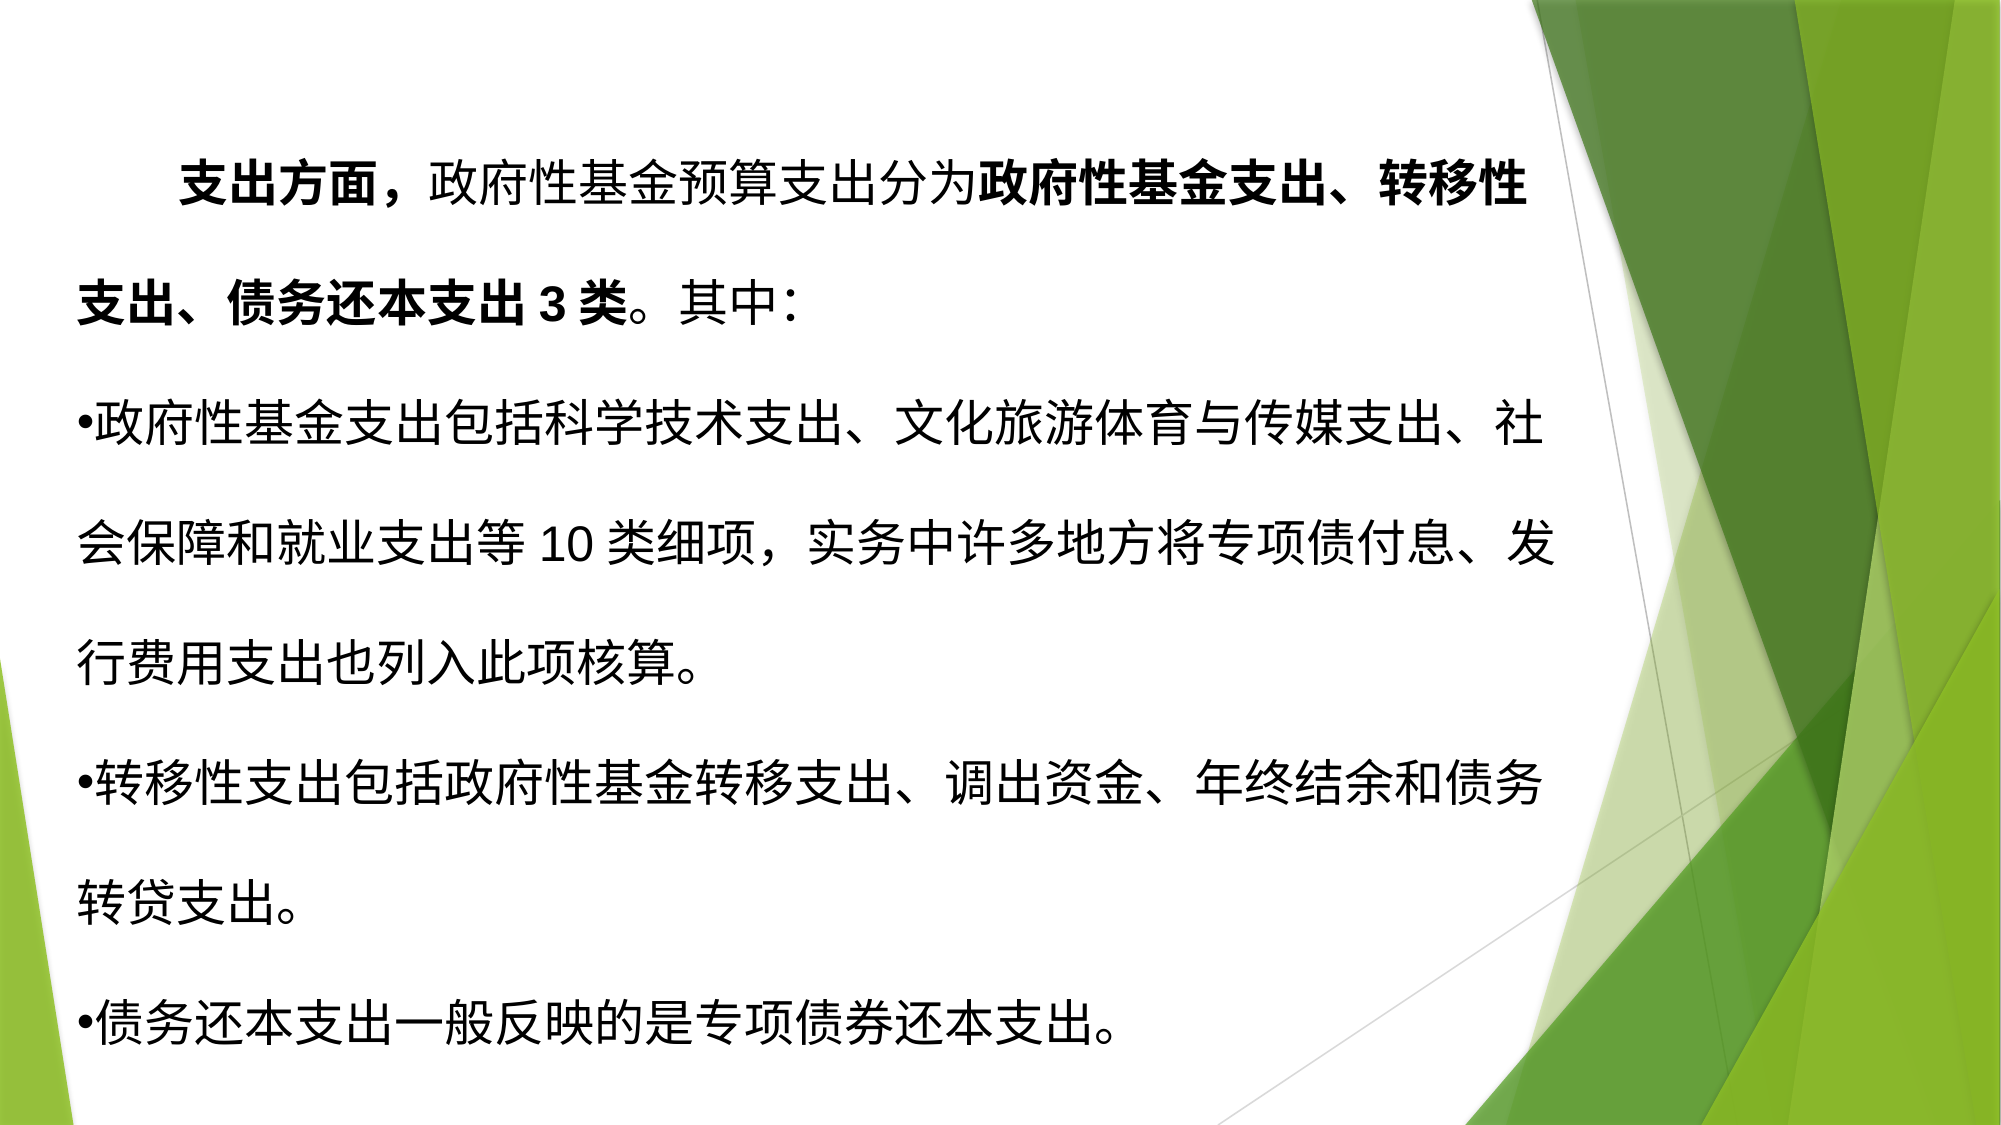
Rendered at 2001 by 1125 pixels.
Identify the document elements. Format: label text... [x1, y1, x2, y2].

text_box 支出方面，政府性基金预算支出分为政府性基金支出、转移性支出、债务还本支出3类。其中： 政府性基金支出包括科学技术支出、文化旅游体育与传媒支出、社会保障和就业支出等10类细项，实务中许多地方将专项债付息、发行费用支出也列入此项核算。 转移性支出包括政府性基金转移支出、调出资金、年终结余和债务转贷支出。 债务还本支出一般反映的是专项债券还本支出。 [62, 84, 1580, 1125]
